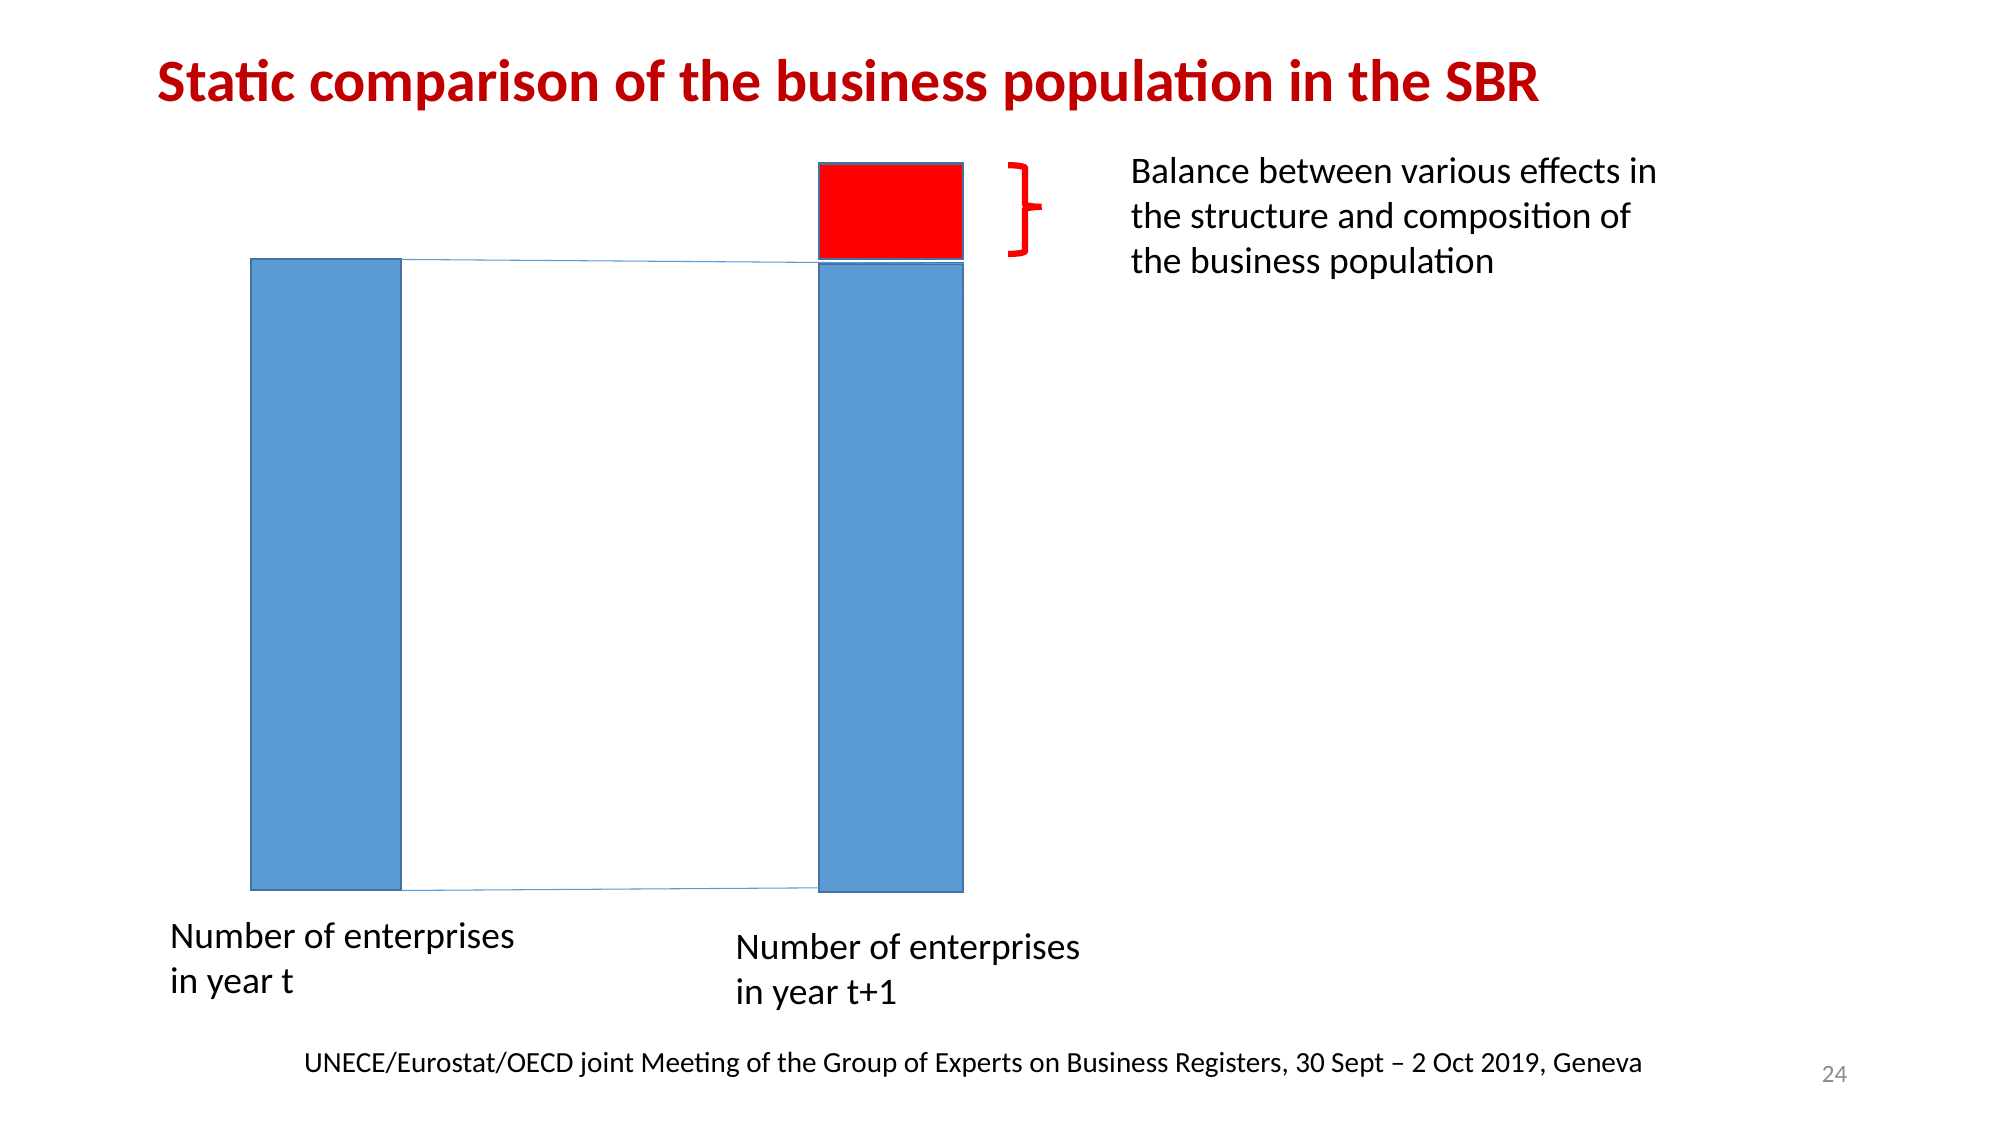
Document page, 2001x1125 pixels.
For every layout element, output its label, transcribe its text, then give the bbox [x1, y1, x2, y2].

text_box [250, 258, 402, 891]
text_box Number of enterprises in year t+1 [720, 914, 1099, 1019]
text_box [818, 264, 964, 291]
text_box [401, 887, 819, 891]
text_box [818, 292, 964, 893]
text_box Balance between various effects in the structure and composition of the business population [1116, 139, 1676, 289]
footer UNECE/Eurostat/OECD joint Meeting of the Group of Experts on Business Registers, 30 Sept – 2 Oct 2019, Geneva [272, 1030, 1676, 1091]
text_box Number of enterprises in year t [155, 904, 532, 1009]
text_box [818, 162, 964, 259]
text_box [401, 259, 964, 264]
title Static comparison of the business population in the SBR [142, 34, 1634, 129]
text_box [1008, 164, 1042, 255]
slide_number 24 [1412, 1042, 1863, 1103]
